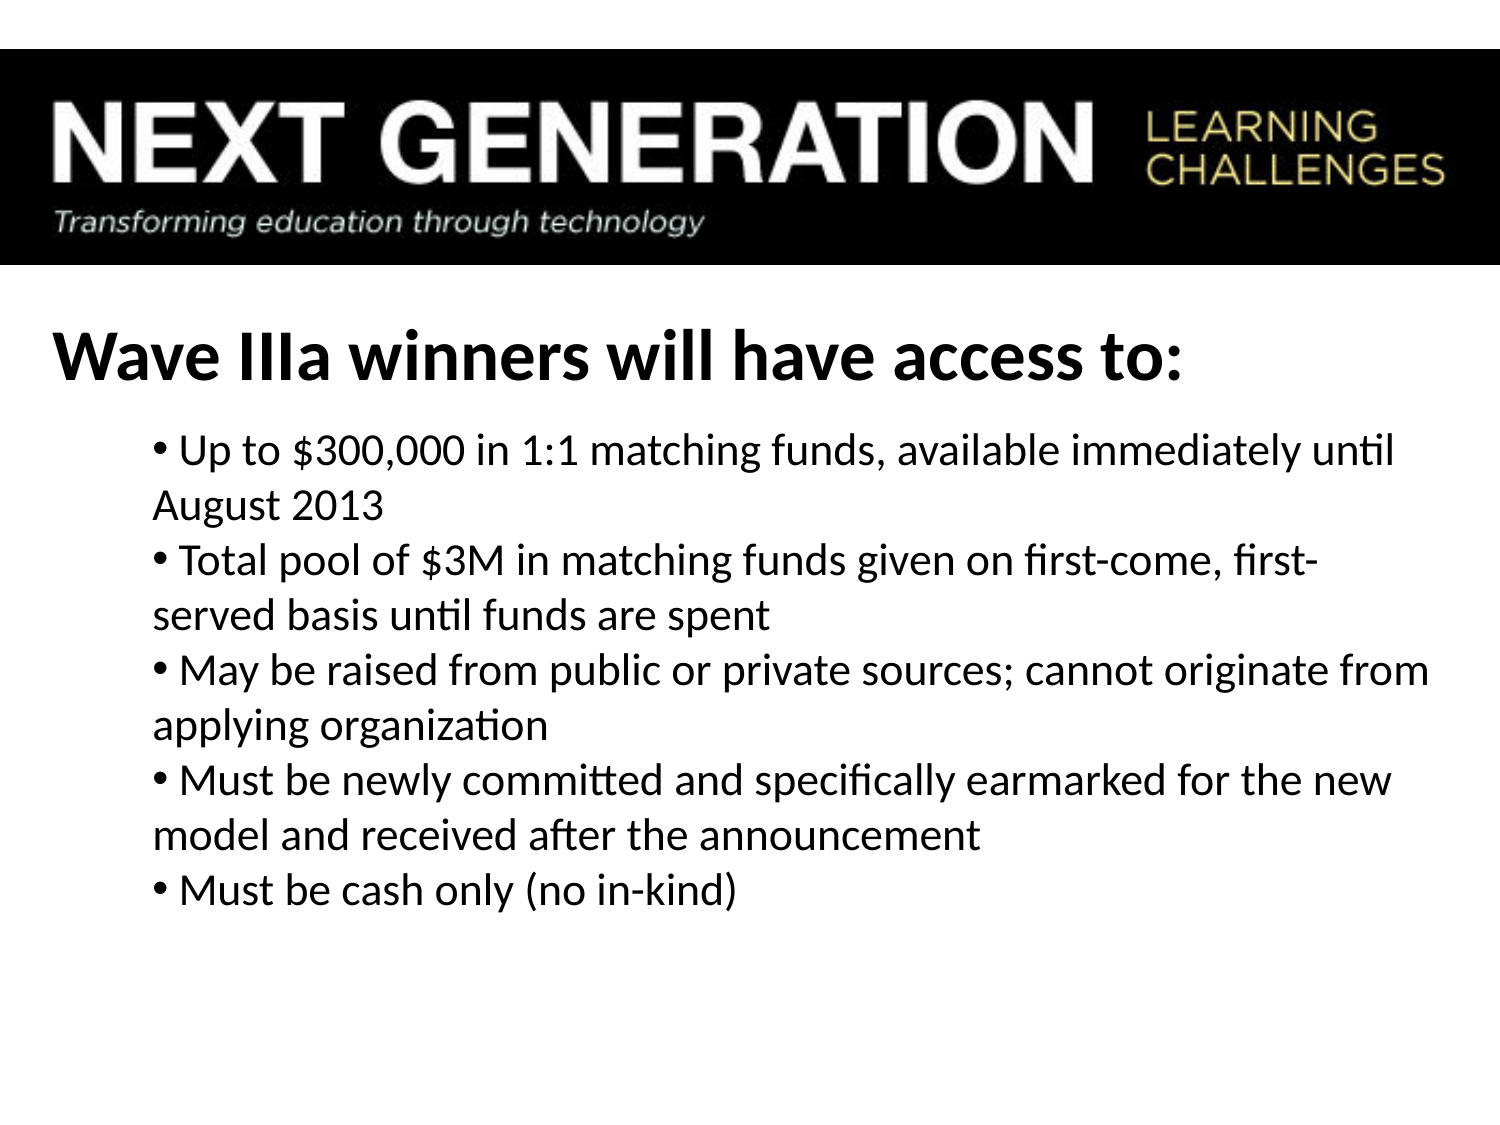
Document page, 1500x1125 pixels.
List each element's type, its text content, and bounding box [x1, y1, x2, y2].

picture [0, 49, 1500, 265]
text_box Wave IIIa winners will have access to: [37, 299, 1313, 403]
text_box Up to $300,000 in 1:1 matching funds, available immediately until August 2013 Total pool of $3M in matching funds given on first-come, first-served basis until funds are spent May be raised from public or private sources; cannot originate from applying organization Must be newly committed and specifically earmarked for the new model and received after the announcement Must be cash only (no in-kind) [137, 412, 1450, 923]
